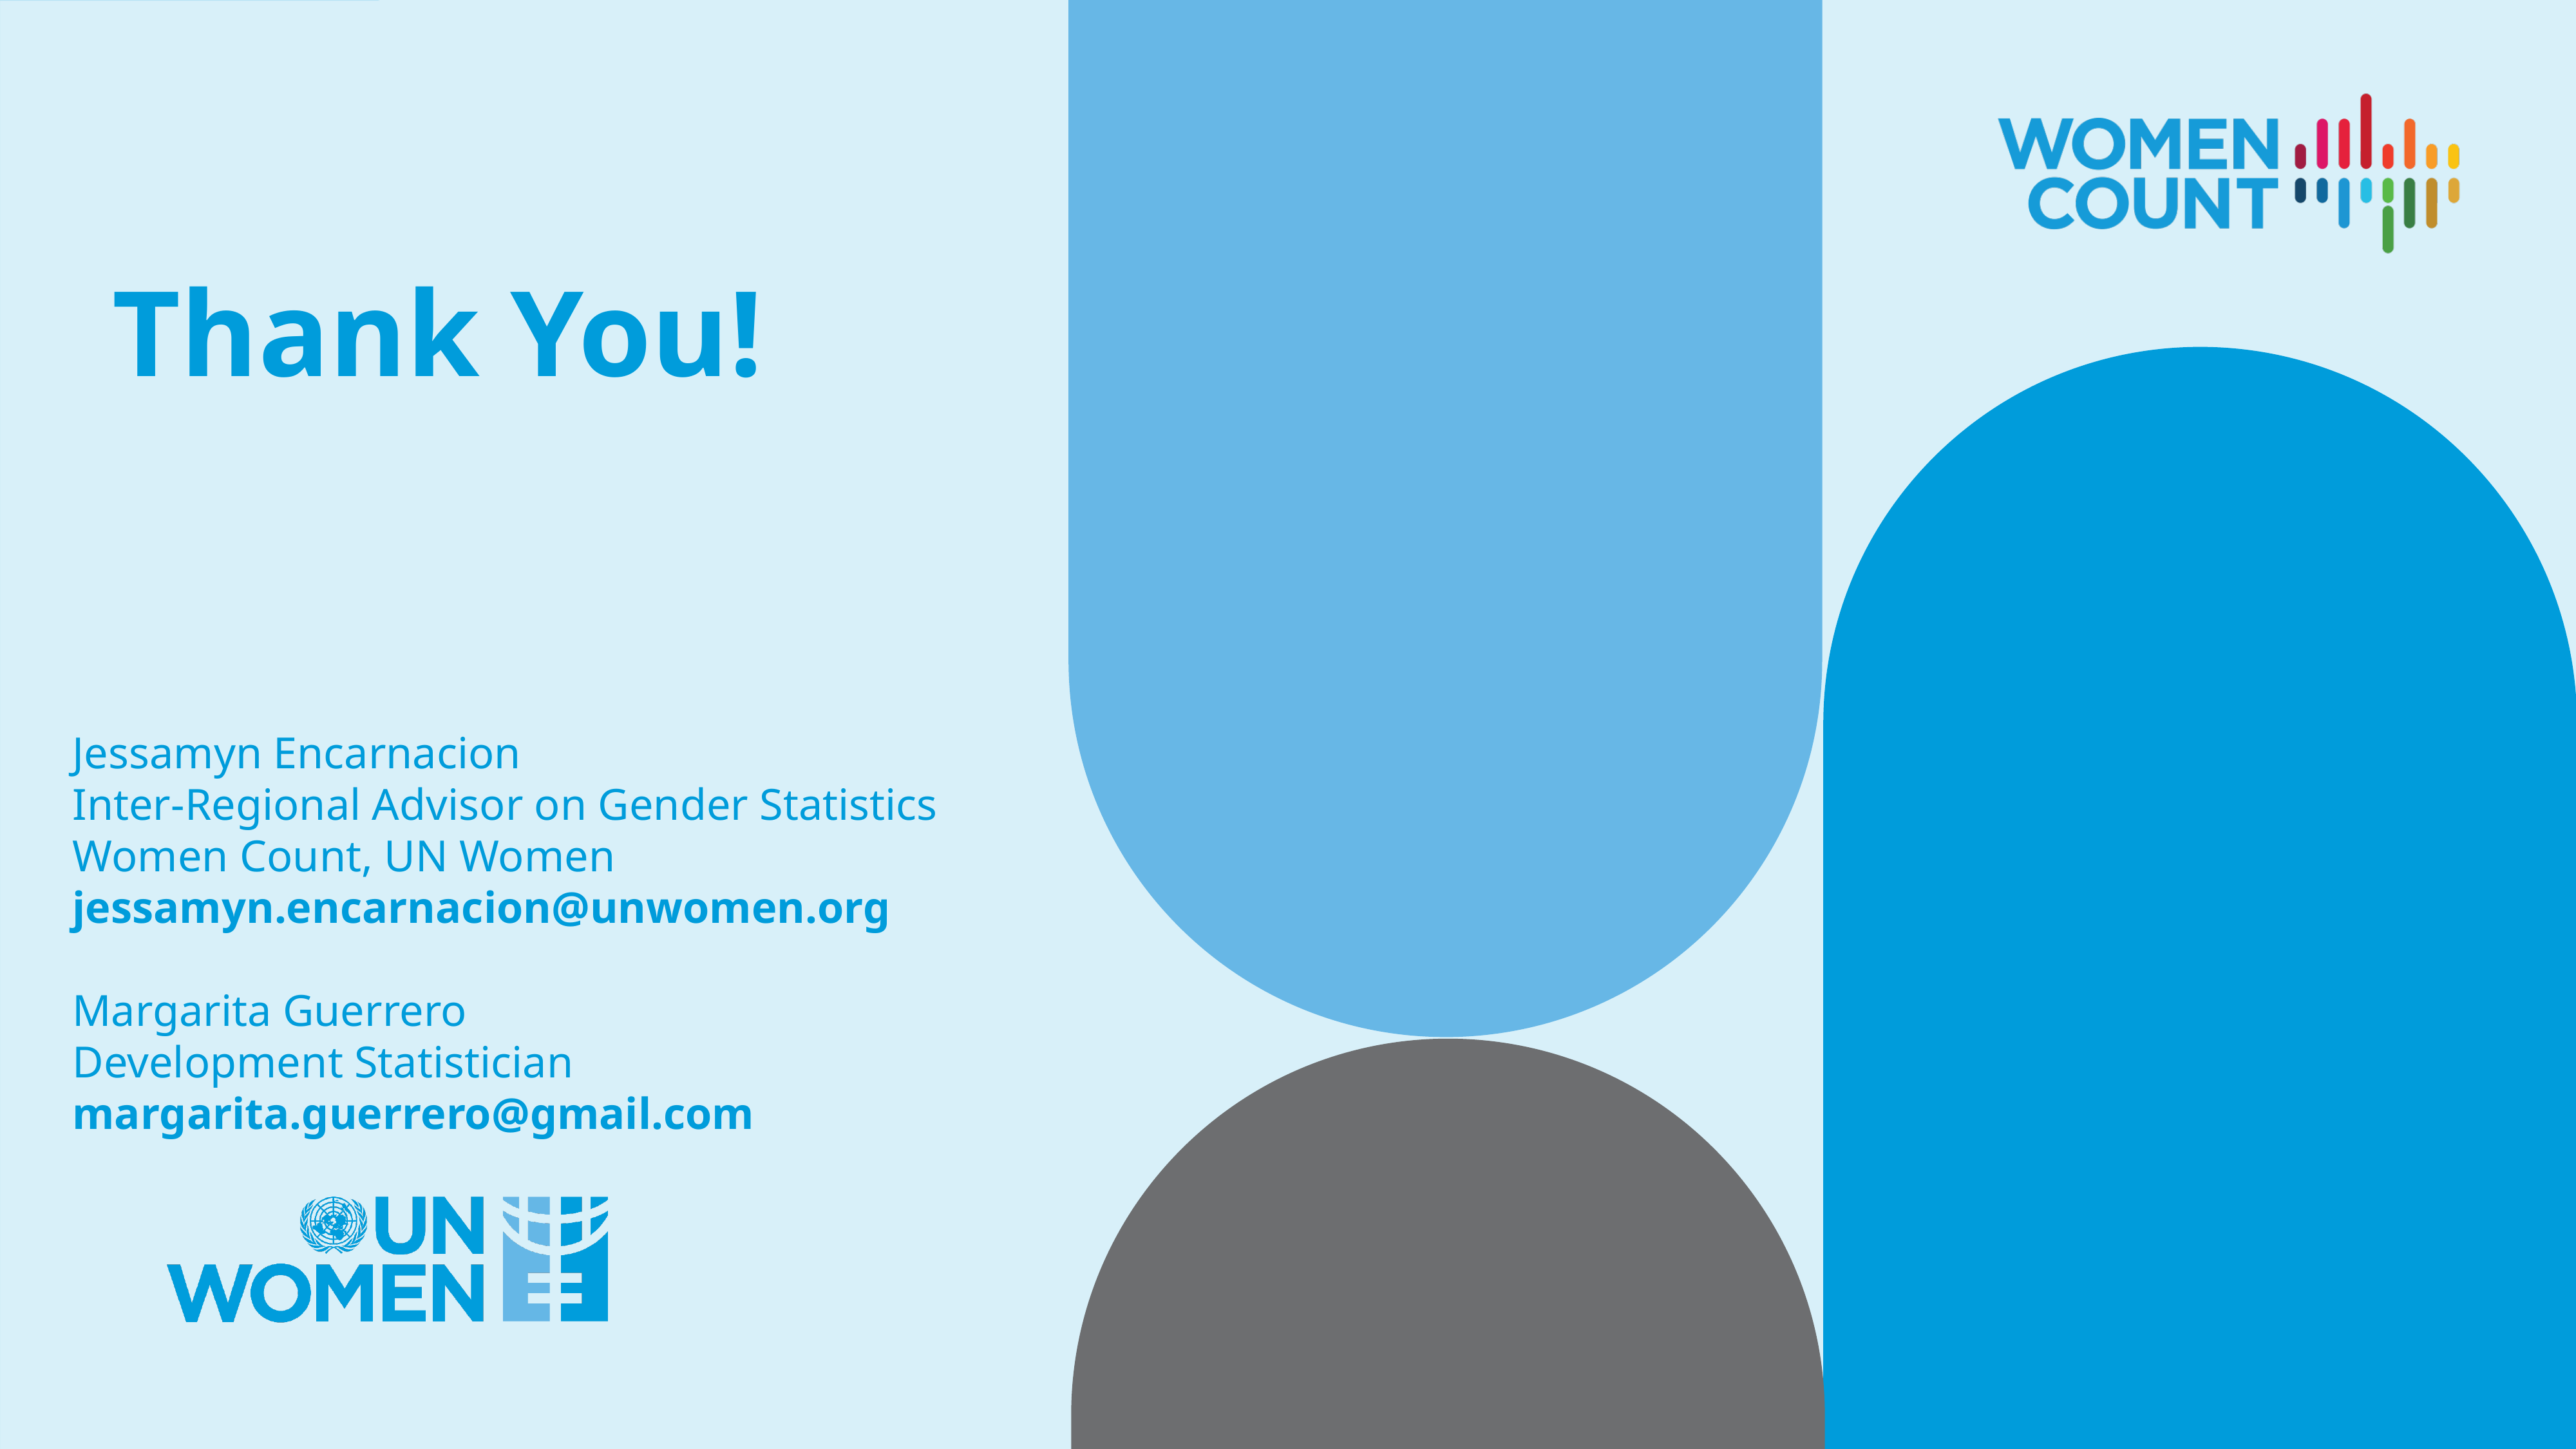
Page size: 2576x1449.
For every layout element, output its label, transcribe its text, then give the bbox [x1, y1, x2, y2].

text_box Jessamyn Encarnacion Inter-Regional Advisor on Gender Statistics Women Count, UN Women jessamyn.encarnacion@unwomen.org Margarita Guerrero Development Statistician margarita.guerrero@gmail.com [72, 725, 1658, 1189]
list Thank You! [112, 257, 1090, 401]
picture [160, 1191, 614, 1328]
